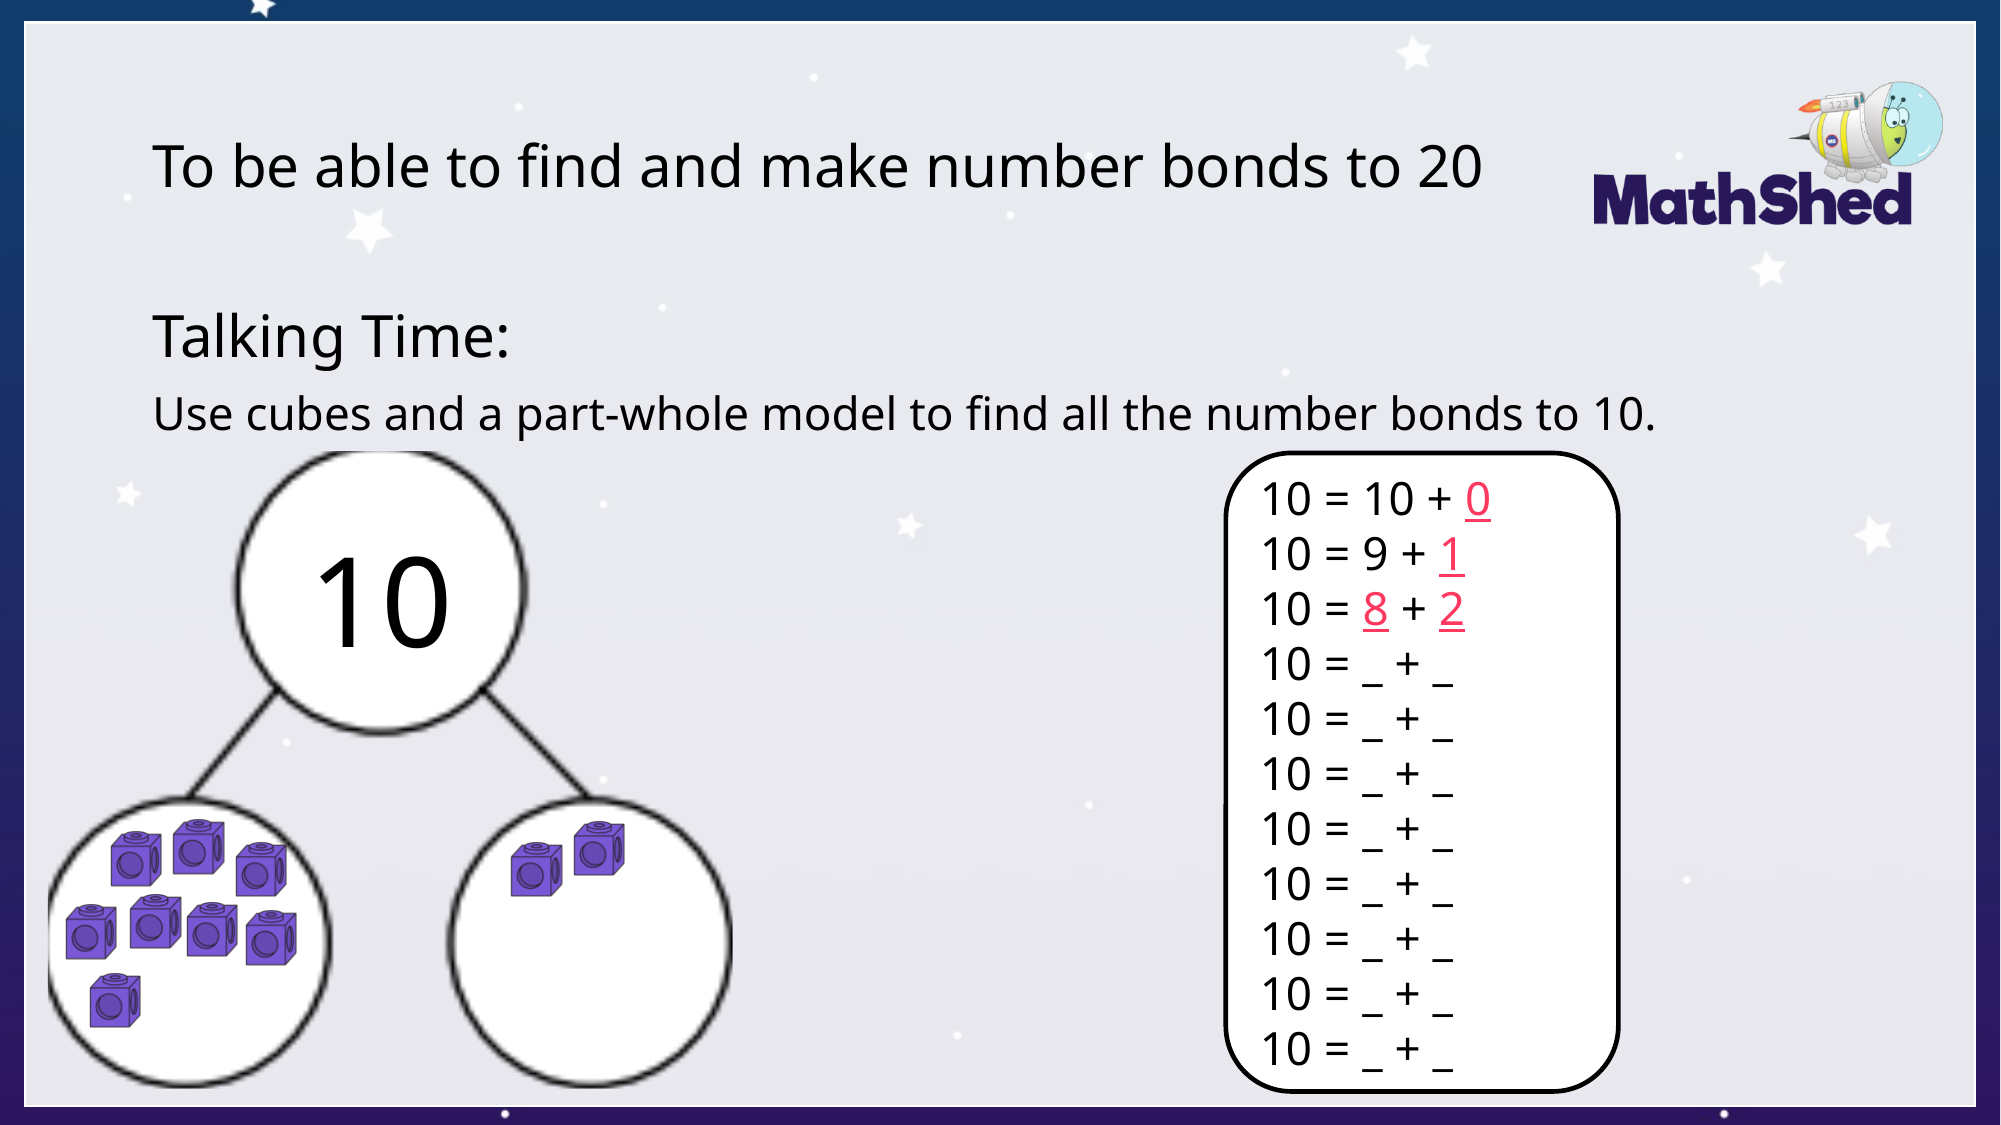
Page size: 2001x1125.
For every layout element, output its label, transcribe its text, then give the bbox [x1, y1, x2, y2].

picture [0, 0, 2001, 1125]
list Talking Time: Use cubes and a part-whole model to find all the number bonds to 10. [137, 299, 1863, 1014]
title To be able to find and make number bonds to 20 [137, 59, 1578, 278]
text_box 10 = 10 + 0 10 = 9 + 1 10 = 8 + 2 10 = _ + _ 10 = _ + _ 10 = _ + _ 10 = _ + _ 10 = _ + _ 10 = _ + _ 10 = _ + _ 10 = _ + _ [1224, 451, 1620, 1093]
